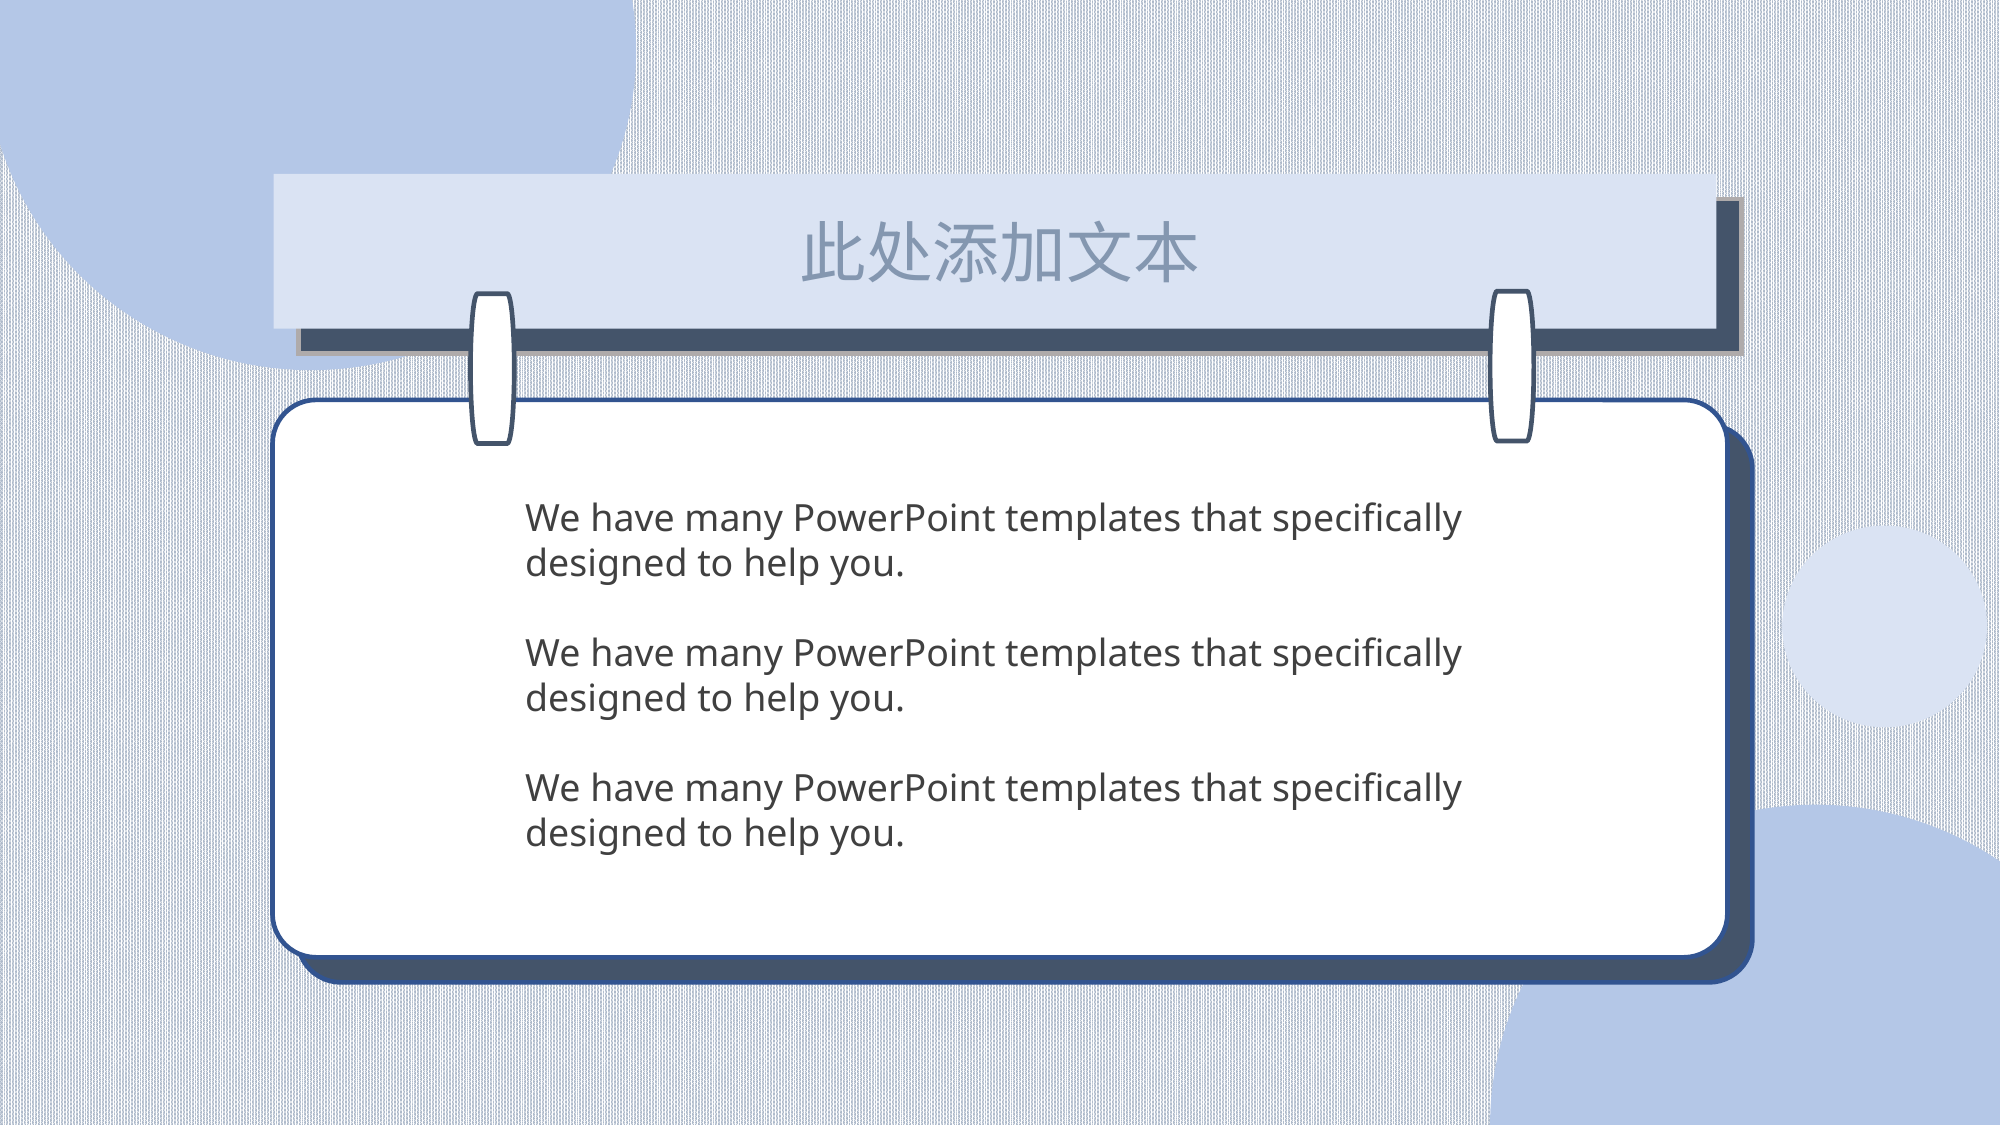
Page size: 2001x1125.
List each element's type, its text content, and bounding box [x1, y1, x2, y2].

text_box [1535, 198, 1742, 355]
text_box [271, 398, 1729, 959]
text_box [1489, 290, 1535, 442]
text_box [1781, 524, 1989, 729]
text_box 此处添加文本 [784, 203, 1216, 298]
text_box [273, 173, 1717, 330]
text_box [469, 292, 516, 445]
text_box [515, 330, 1489, 355]
text_box [298, 330, 470, 355]
text_box We have many PowerPoint templates that specifically designed to help you. We have many PowerPoint templates that specifically designed to help you. We have many PowerPoint templates that specifically designed to help you. [510, 487, 1530, 907]
text_box [299, 427, 1754, 984]
text_box [1489, 803, 2000, 1125]
text_box [0, 0, 638, 372]
